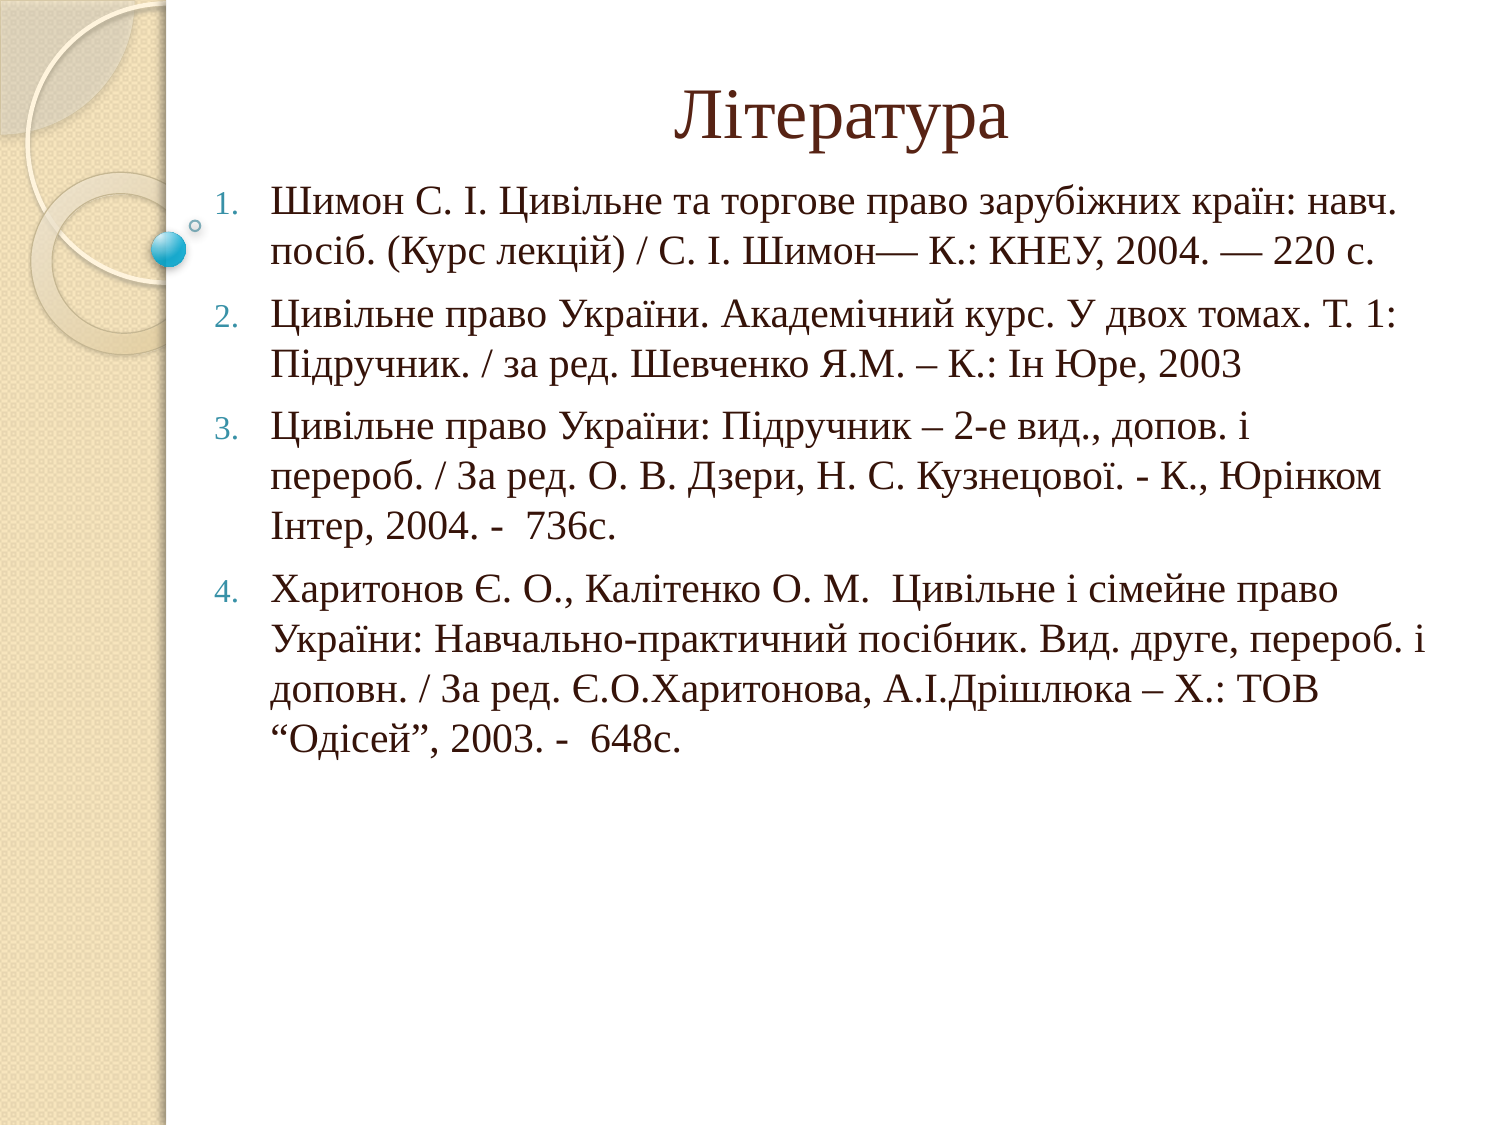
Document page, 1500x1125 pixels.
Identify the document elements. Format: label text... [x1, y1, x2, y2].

title Література [234, 59, 1450, 161]
subtitle Шимон С. І. Цивільне та торгове право зарубіжних країн: навч. посіб. (Курс лекцій) / С. І. Шимон— К.: КНЕУ, 2004. — 220 с. Цивільне право України. Академічний курс. У двох томах. Т. 1: Підручник. / за ред. Шевченко Я.М. – К.: Ін Юре, 2003 Цивільне право України: Підручник – 2-е вид., допов. і перероб. / За ред. О. В. Дзери, Н. С. Кузнецової. - К., Юрінком Інтер, 2004. - 736с. Харитонов Є. О., Калітенко О. М. Цивільне і сімейне право України: Навчально-практичний посібник. Вид. друге, перероб. і доповн. / За ред. Є.О.Харитонова, А.І.Дрішлюка – Х.: ТОВ “Одісей”, 2003. - 648с. [194, 172, 1450, 988]
